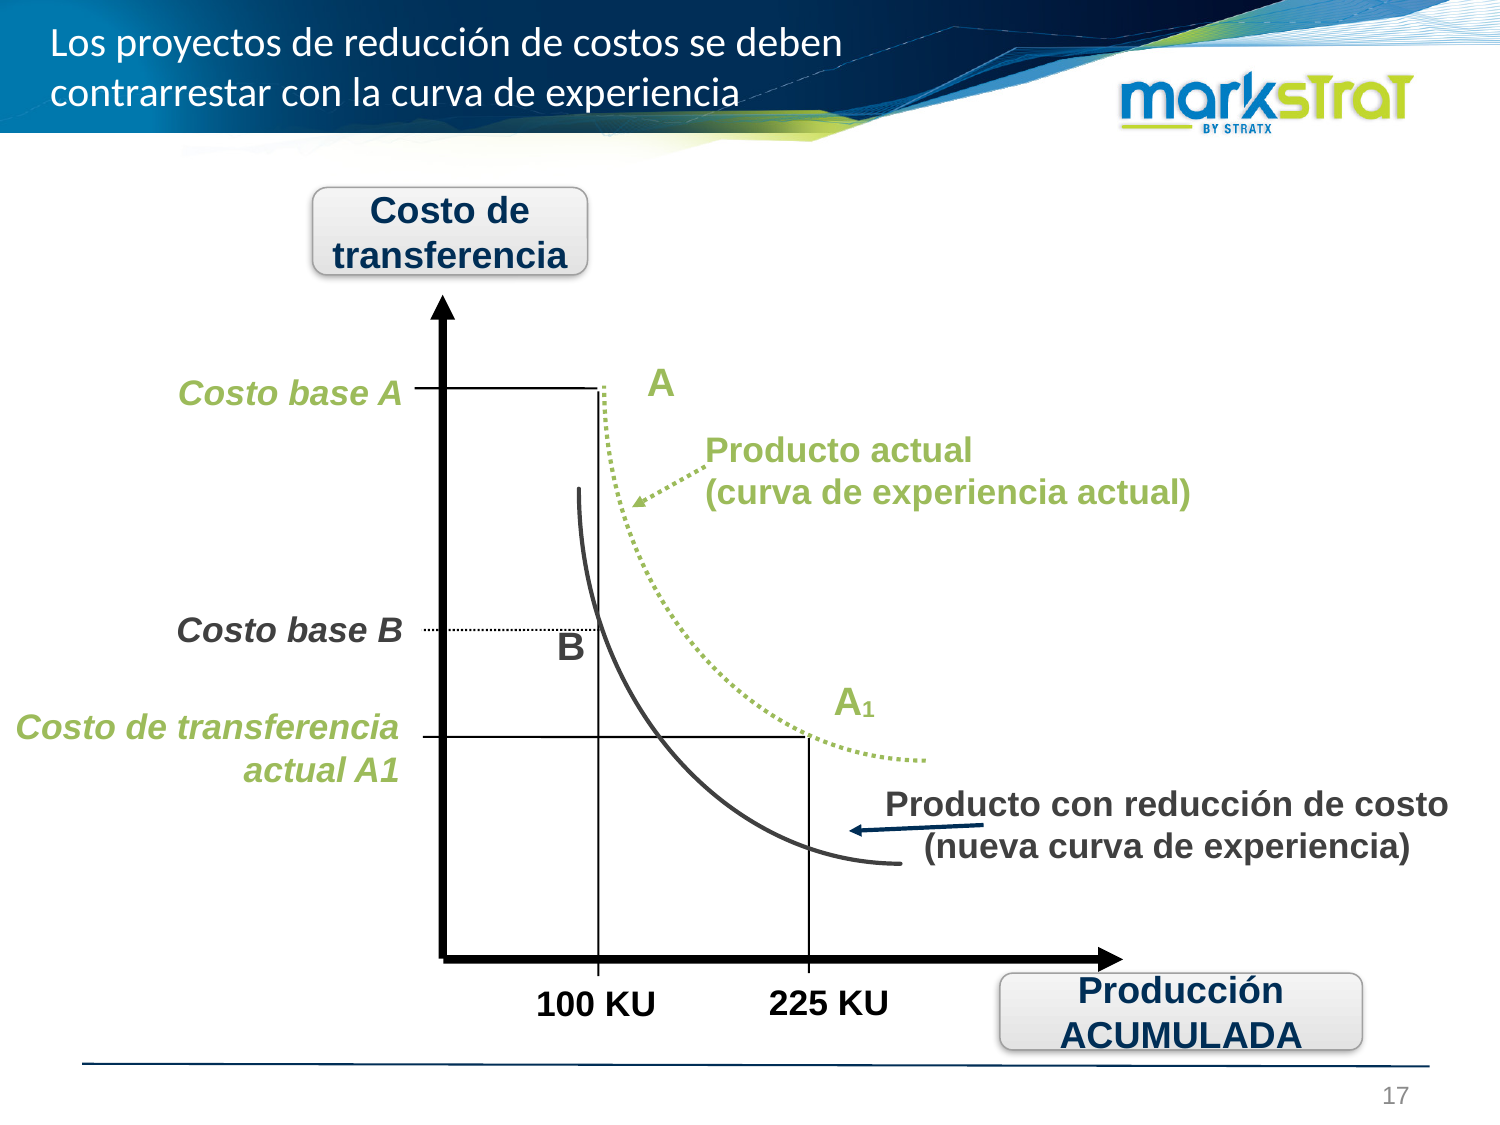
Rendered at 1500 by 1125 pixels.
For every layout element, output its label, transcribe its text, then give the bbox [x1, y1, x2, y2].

text_box Costo de transferencia [311, 186, 589, 276]
picture [0, 0, 1500, 1125]
slide_number 17 [1074, 1065, 1425, 1125]
text_box Costo base A [159, 360, 422, 422]
text_box Producto con reducción de costo (nueva curva de experiencia) [1128, 771, 1468, 875]
text_box Costo base B [157, 598, 422, 659]
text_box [442, 294, 1124, 960]
text_box Producto actual (curva de experiencia actual) [1128, 417, 1211, 521]
text_box Producción ACUMULADA [999, 972, 1364, 1051]
title Los proyectos de reducción de costos se deben contrarrestar con la curva de experiencia [35, 0, 973, 129]
text_box Costo de transferencia actual A1 [0, 695, 419, 799]
text_box 225 KU [750, 970, 908, 1032]
text_box 100 KU [517, 971, 675, 1033]
